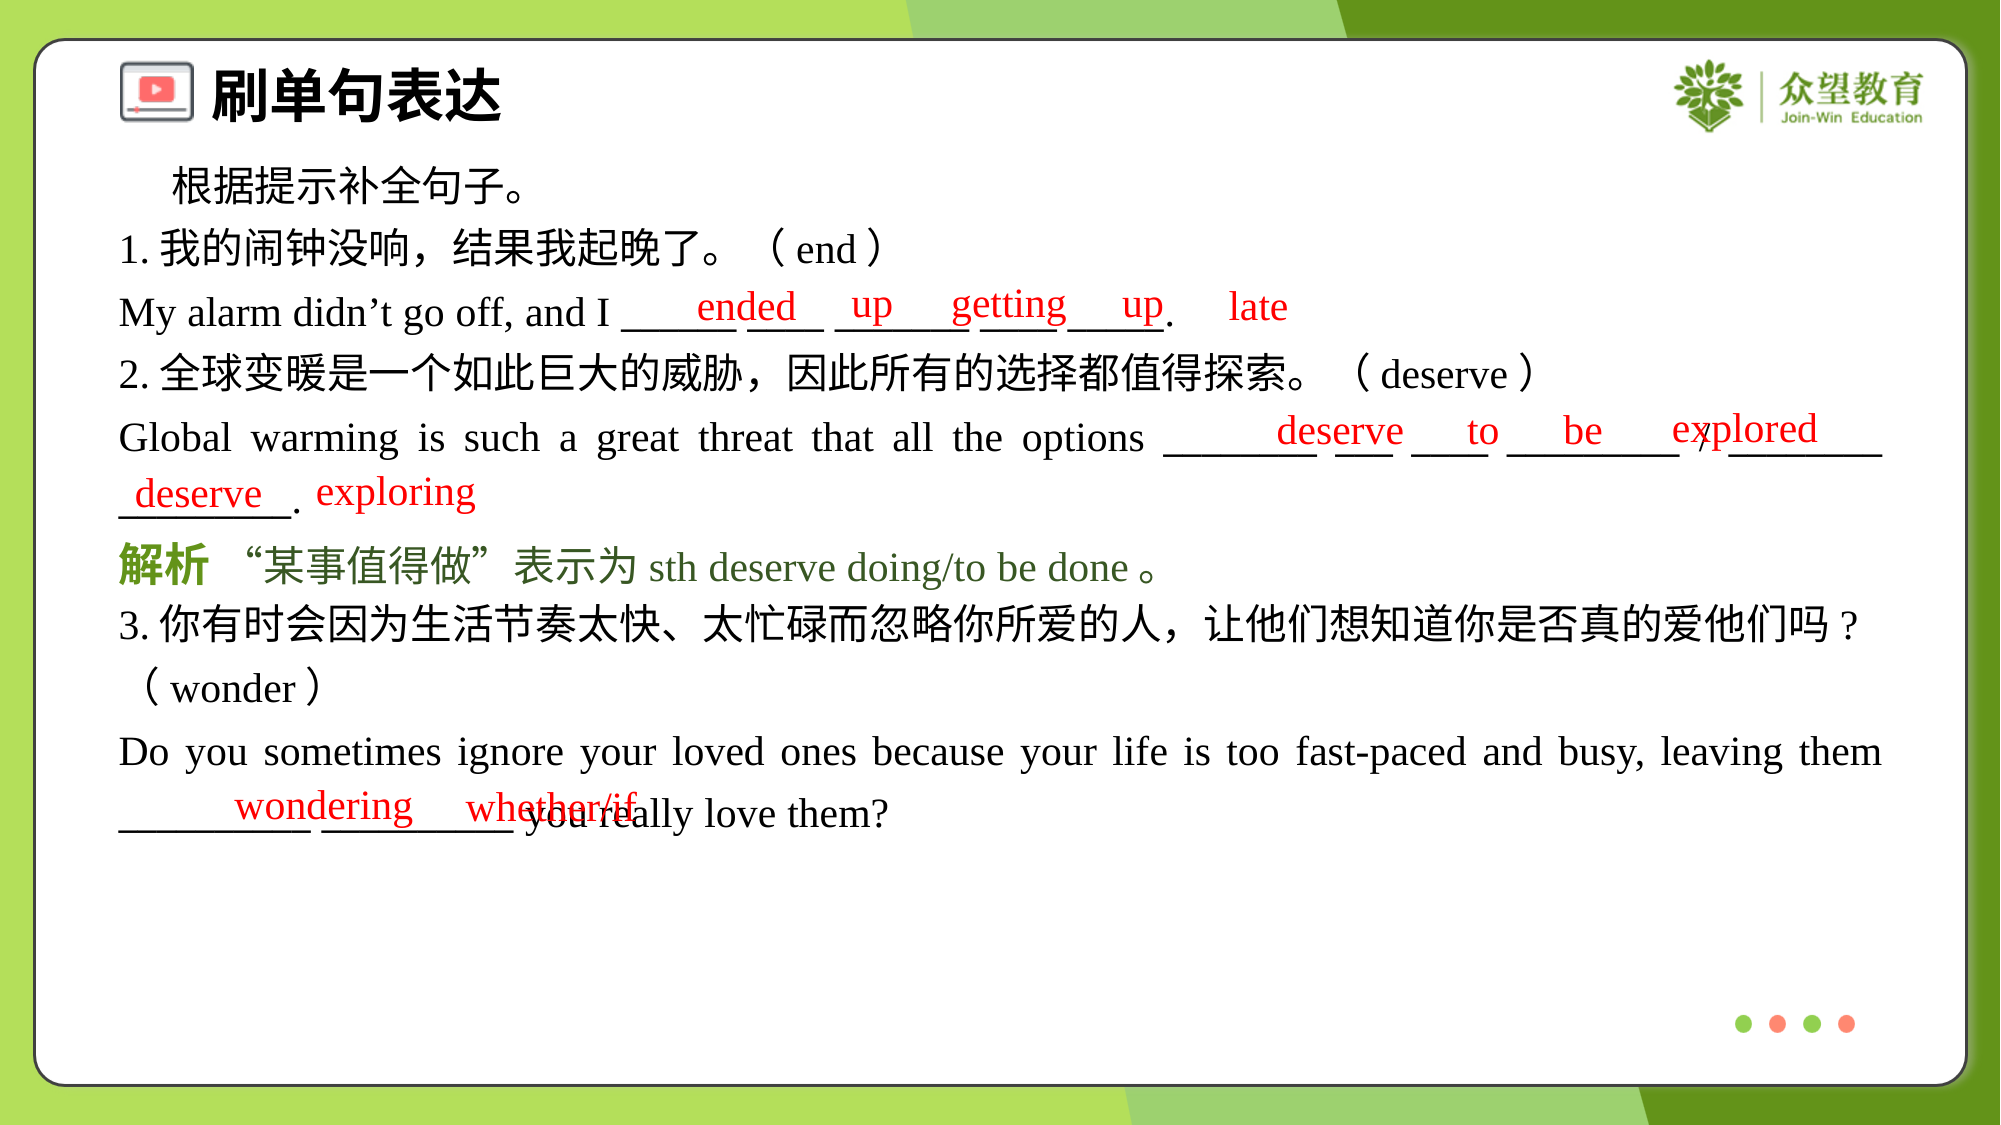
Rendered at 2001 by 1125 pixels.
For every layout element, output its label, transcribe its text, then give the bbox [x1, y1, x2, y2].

text_box explored [1667, 388, 1823, 447]
text_box 解析 “某事值得做”表示为sth deserve doing/to be done。 [118, 521, 1883, 584]
text_box exploring [311, 451, 481, 509]
text_box wondering [230, 765, 418, 823]
text_box 2.全球变暖是一个如此巨大的威胁，因此所有的选择都值得探索。（deserve） Global warming is such a great threat that all the options ________ ___ ____ _________ / ________ _________. [118, 334, 1883, 517]
text_box deserve [130, 453, 267, 511]
text_box late [1223, 265, 1294, 324]
text_box be [1558, 390, 1608, 449]
picture [0, 0, 2000, 1125]
text_box 根据提示补全句子。 1.我的闹钟没响，结果我起晚了。（end） My alarm didn’t go off, and I ______ ____ _______ ____ _____. [118, 146, 1883, 329]
text_box getting [946, 263, 1072, 322]
text_box to [1462, 390, 1505, 449]
text_box deserve [1272, 390, 1409, 449]
text_box up [846, 263, 898, 322]
text_box 3.你有时会因为生活节奏太快、太忙碌而忽略你所爱的人，让他们想知道你是否真的爱他们吗?（wonder） Do you sometimes ignore your loved ones because your life is too fast-paced and busy, leaving them __________ __________ you really love them? [118, 585, 1883, 831]
text_box up [1117, 263, 1169, 322]
text_box whether/if [461, 767, 642, 825]
text_box ended [692, 265, 802, 324]
